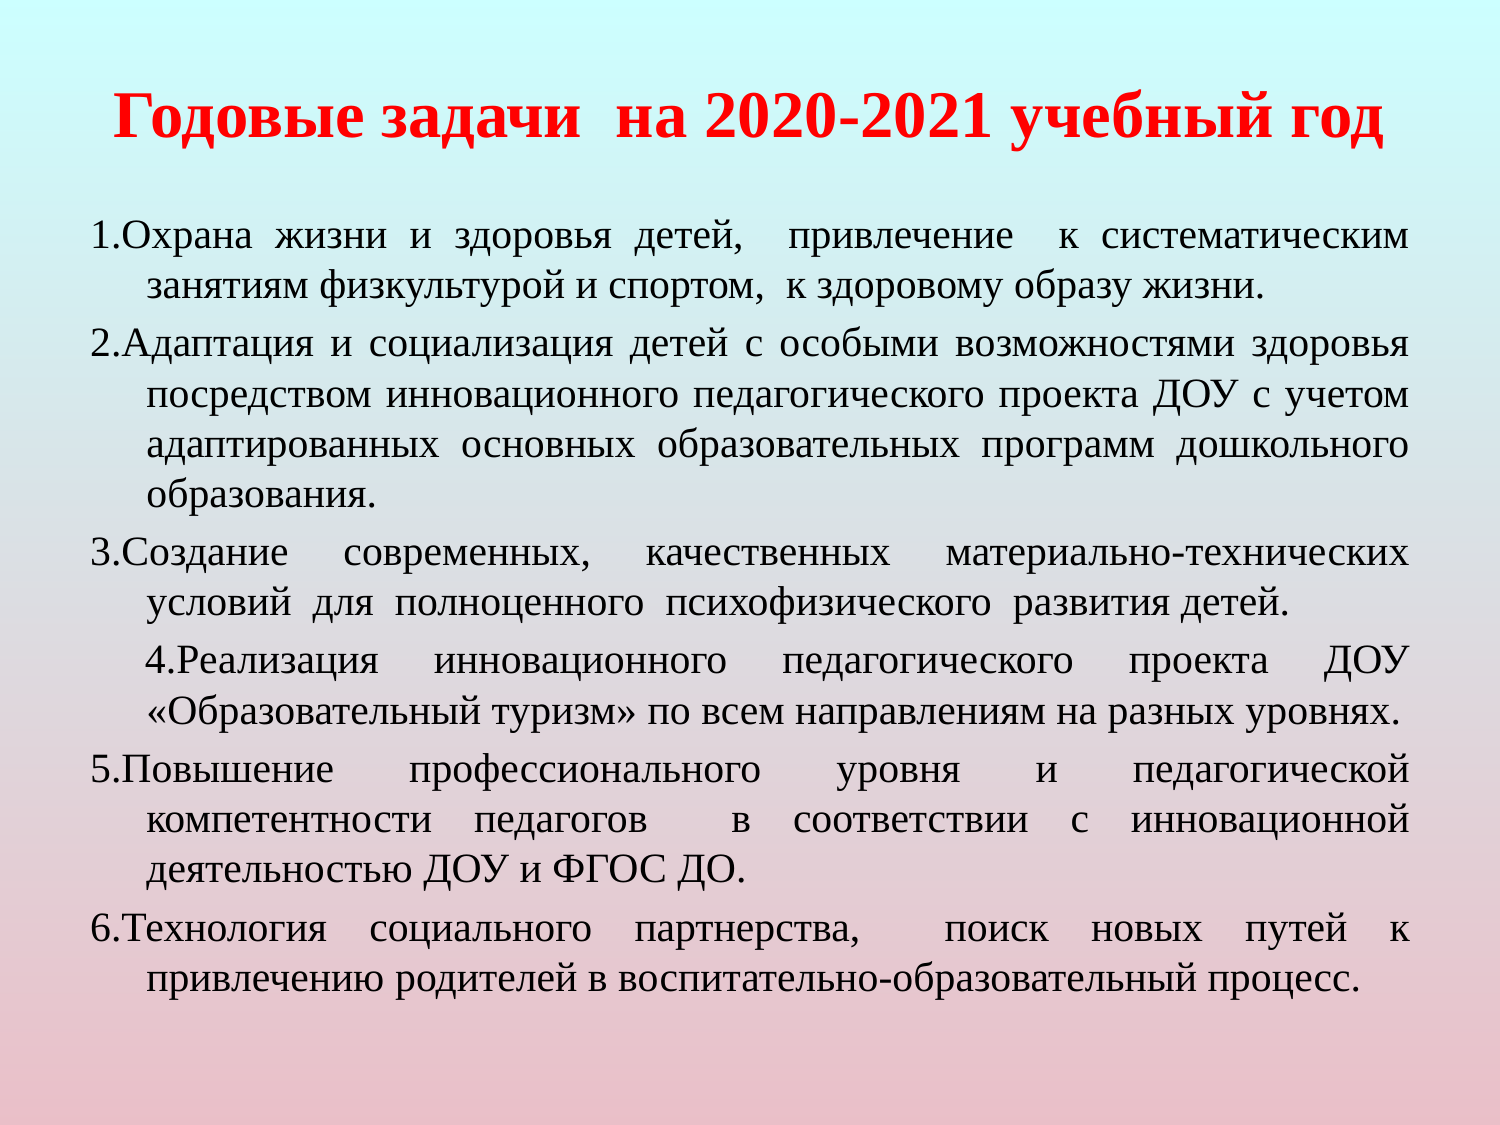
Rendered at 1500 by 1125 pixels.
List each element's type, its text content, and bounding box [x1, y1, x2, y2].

list 1.Охрана жизни и здоровья детей, привлечение к систематическим занятиям физкультурой и спортом, к здоровому образу жизни. 2.Адаптация и социализация детей с особыми возможностями здоровья посредством инновационного педагогического проекта ДОУ с учетом адаптированных основных образовательных программ дошкольного образования. 3.Создание современных, качественных материально-технических условий для полноценного психофизического развития детей. 4.Реализация инновационного педагогического проекта ДОУ «Образовательный туризм» по всем направлениям на разных уровнях. 5.Повышение профессионального уровня и педагогической компетентности педагогов в соответствии с инновационной деятельностью ДОУ и ФГОС ДО. 6.Технология социального партнерства, поиск новых путей к привлечению родителей в воспитательно-образовательный процесс. [75, 199, 1425, 1090]
title Годовые задачи на 2020-2021 учебный год [46, 45, 1454, 176]
